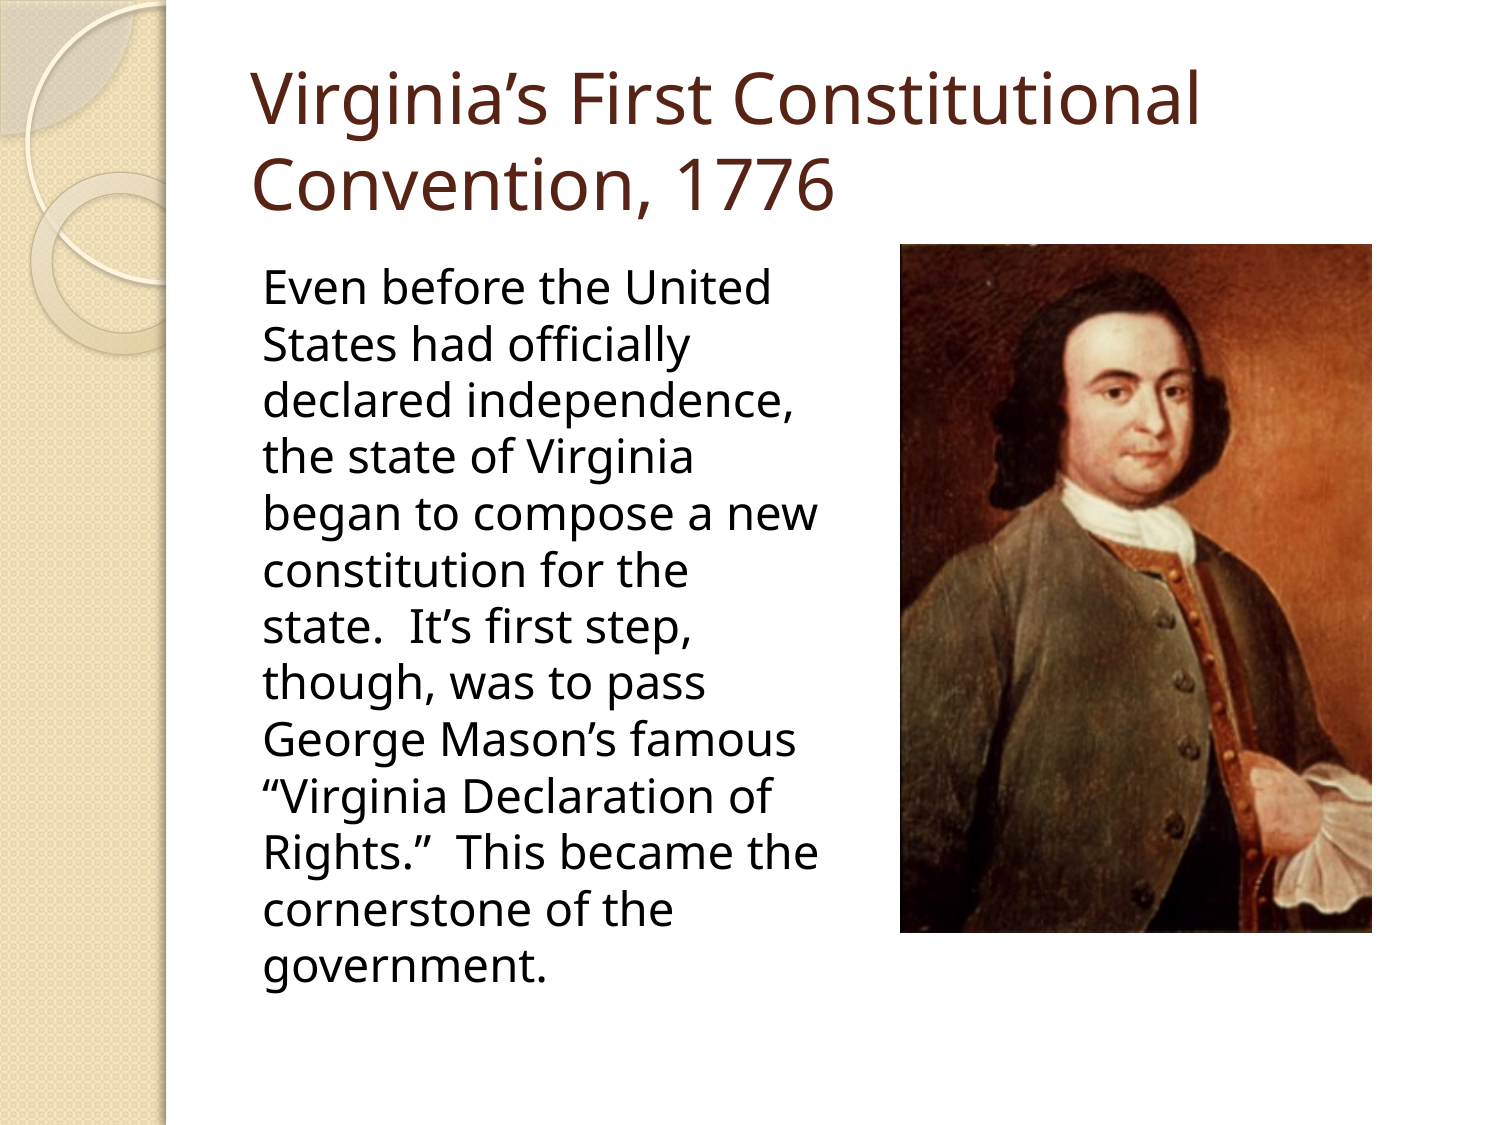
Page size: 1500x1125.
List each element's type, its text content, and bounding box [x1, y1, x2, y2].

list Even before the United States had officially declared independence, the state of Virginia began to compose a new constitution for the state. It’s first step, though, was to pass George Mason’s famous “Virginia Declaration of Rights.” This became the cornerstone of the government. [235, 249, 836, 1015]
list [899, 244, 1372, 933]
title Virginia’s First Constitutional Convention, 1776 [235, 45, 1466, 233]
